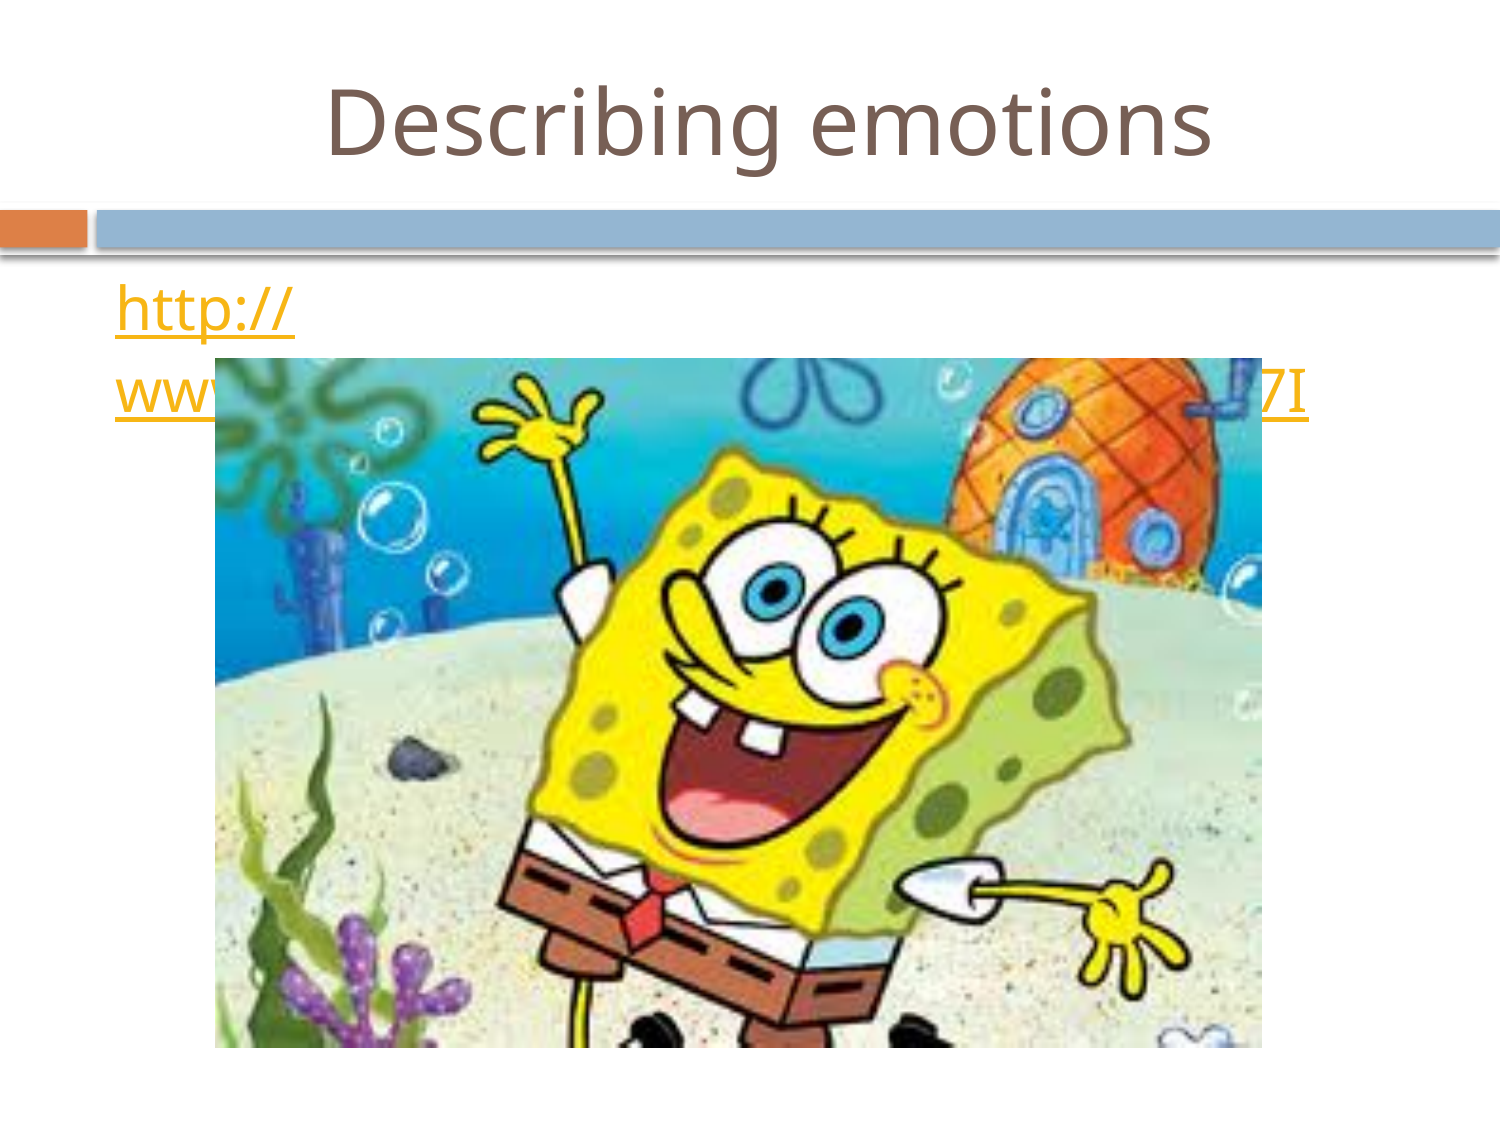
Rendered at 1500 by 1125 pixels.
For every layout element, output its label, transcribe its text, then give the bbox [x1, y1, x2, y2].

list http://www.youtube.com/watch?v=rVeUEOZ7n7I [100, 262, 1438, 1000]
title Describing emotions [100, 37, 1438, 200]
picture [214, 357, 1262, 1049]
